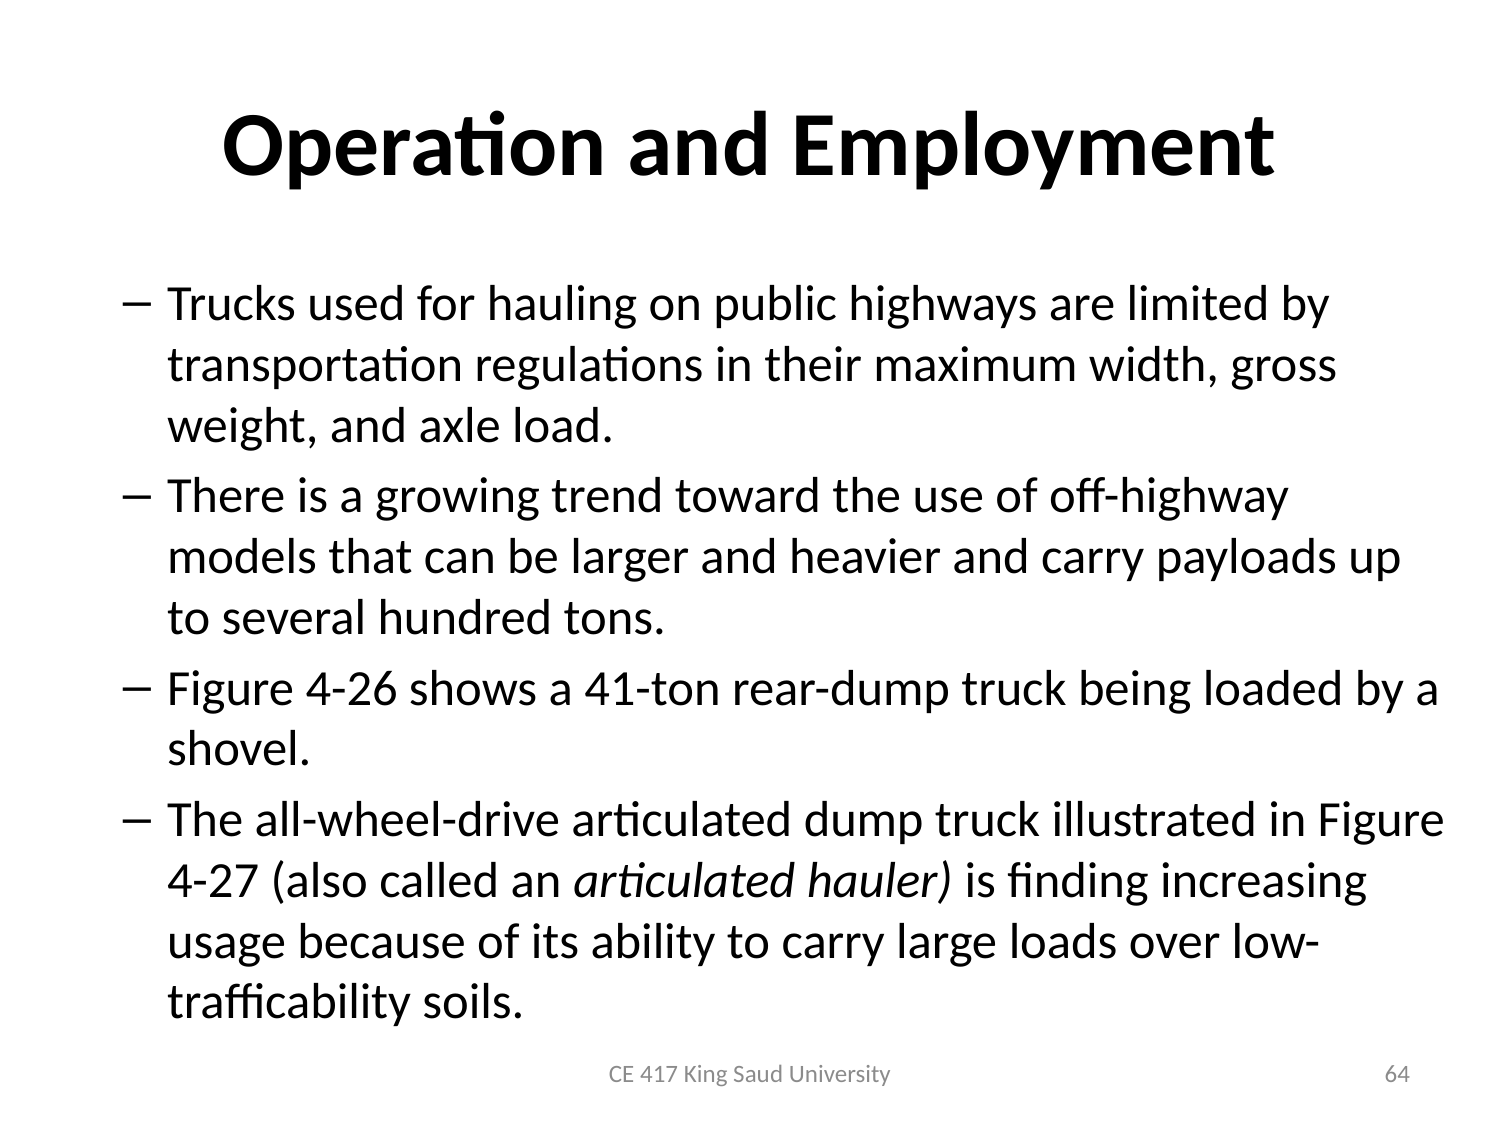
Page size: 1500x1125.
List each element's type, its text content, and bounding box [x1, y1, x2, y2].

slide_number 64 [1074, 1042, 1425, 1103]
footer CE 417 King Saud University [512, 1042, 988, 1103]
title Operation and Employment [75, 45, 1425, 233]
list Trucks used for hauling on public highways are limited by transportation regulations in their maximum width, gross weight, and axle load. There is a growing trend toward the use of off-highway models that can be larger and heavier and carry payloads up to several hundred tons. Figure 4-26 shows a 41-ton rear-dump truck being loaded by a shovel. The all-wheel-drive articulated dump truck illustrated in Figure 4-27 (also called an articulated hauler) is finding increasing usage because of its ability to carry large loads over low-trafficability soils. [37, 262, 1463, 1038]
